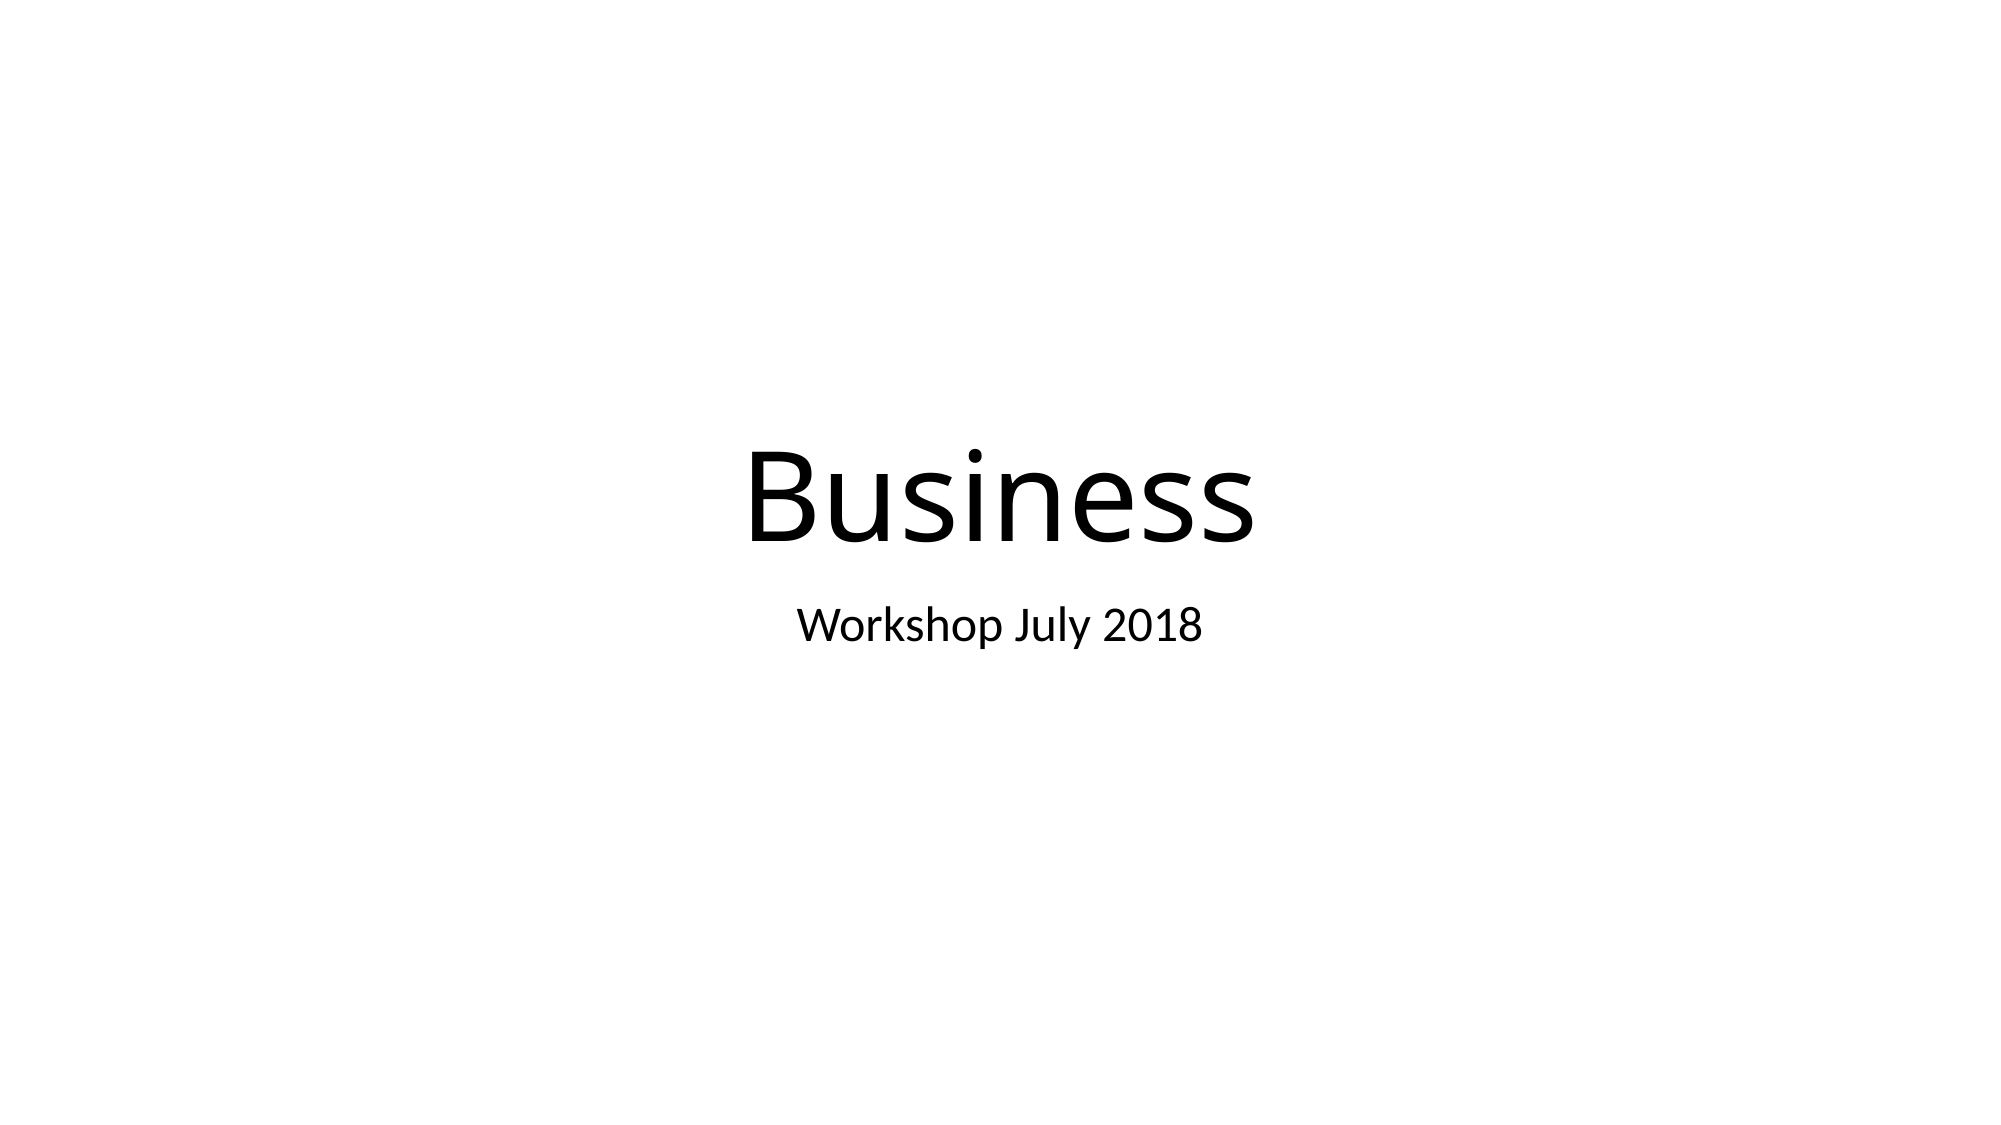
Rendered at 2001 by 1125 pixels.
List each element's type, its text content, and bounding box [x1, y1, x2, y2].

title Business [249, 184, 1750, 576]
subtitle Workshop July 2018 [249, 590, 1750, 863]
